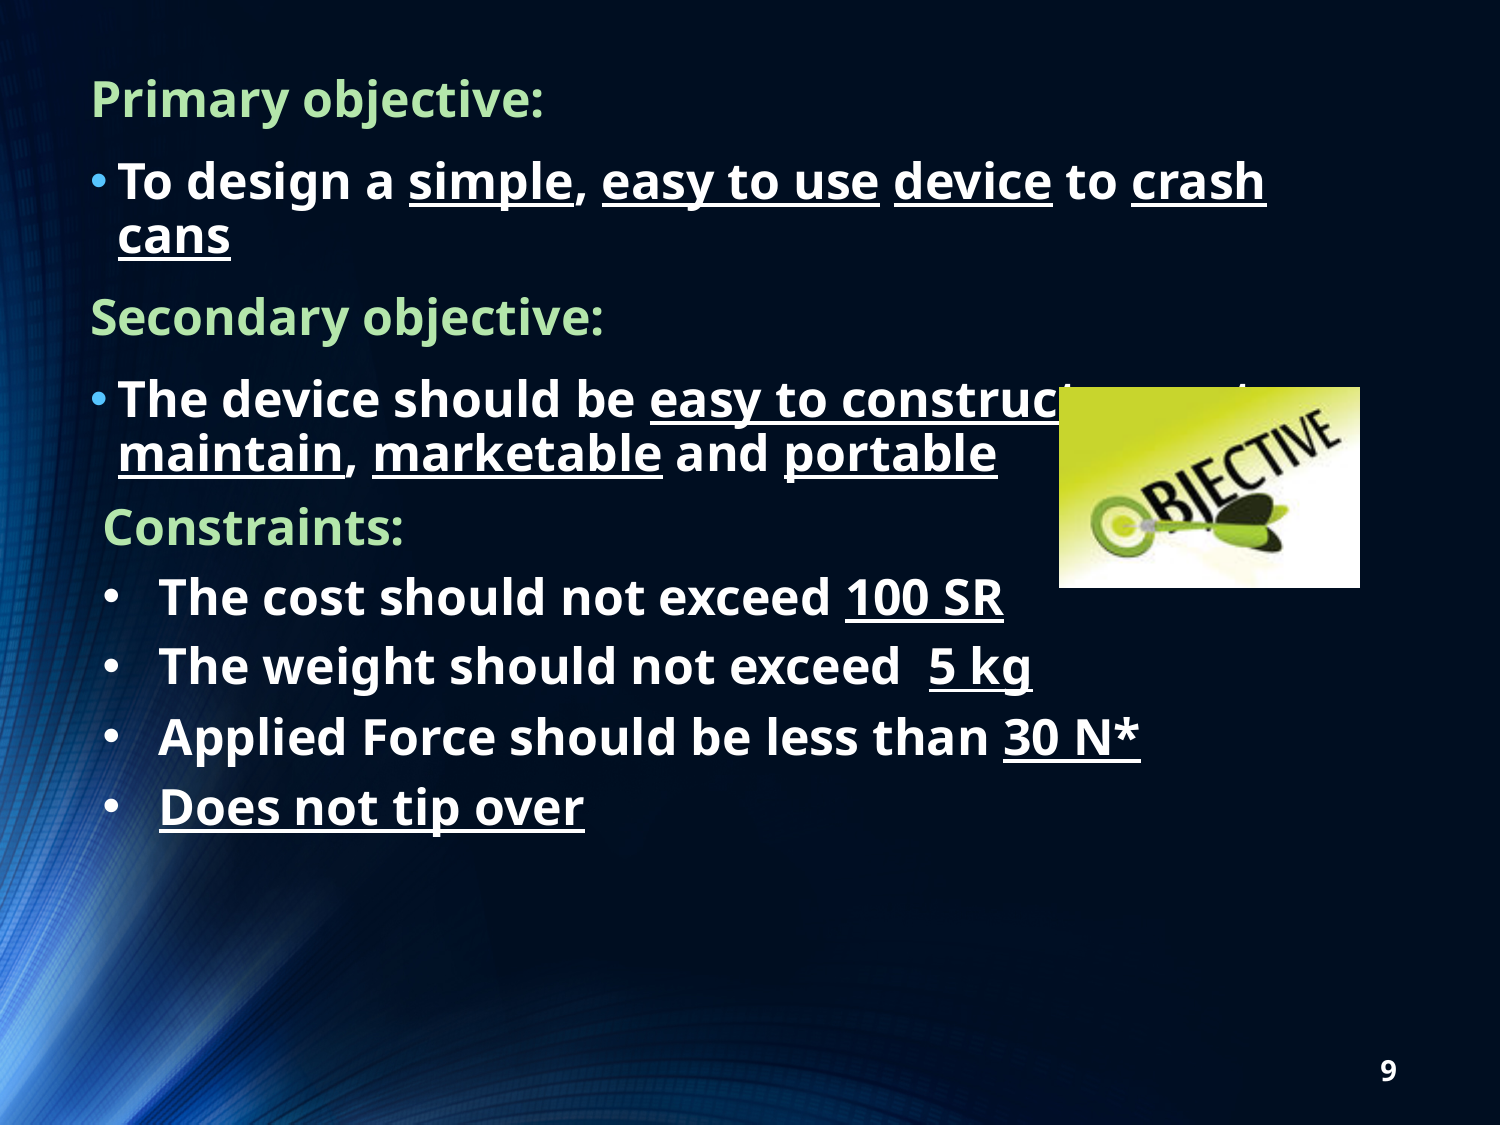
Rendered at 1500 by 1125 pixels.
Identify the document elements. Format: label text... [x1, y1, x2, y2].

picture [0, 0, 1500, 1125]
text_box Constraints: The cost should not exceed 100 SR The weight should not exceed 5 kg Applied Force should be less than 30 N* Does not tip over [87, 487, 1438, 900]
list Primary objective: To design a simple, easy to use device to crash cans Secondary objective: The device should be easy to construct, easy to maintain, marketable and portable [75, 66, 1313, 463]
slide_number 9 [1308, 1050, 1413, 1096]
